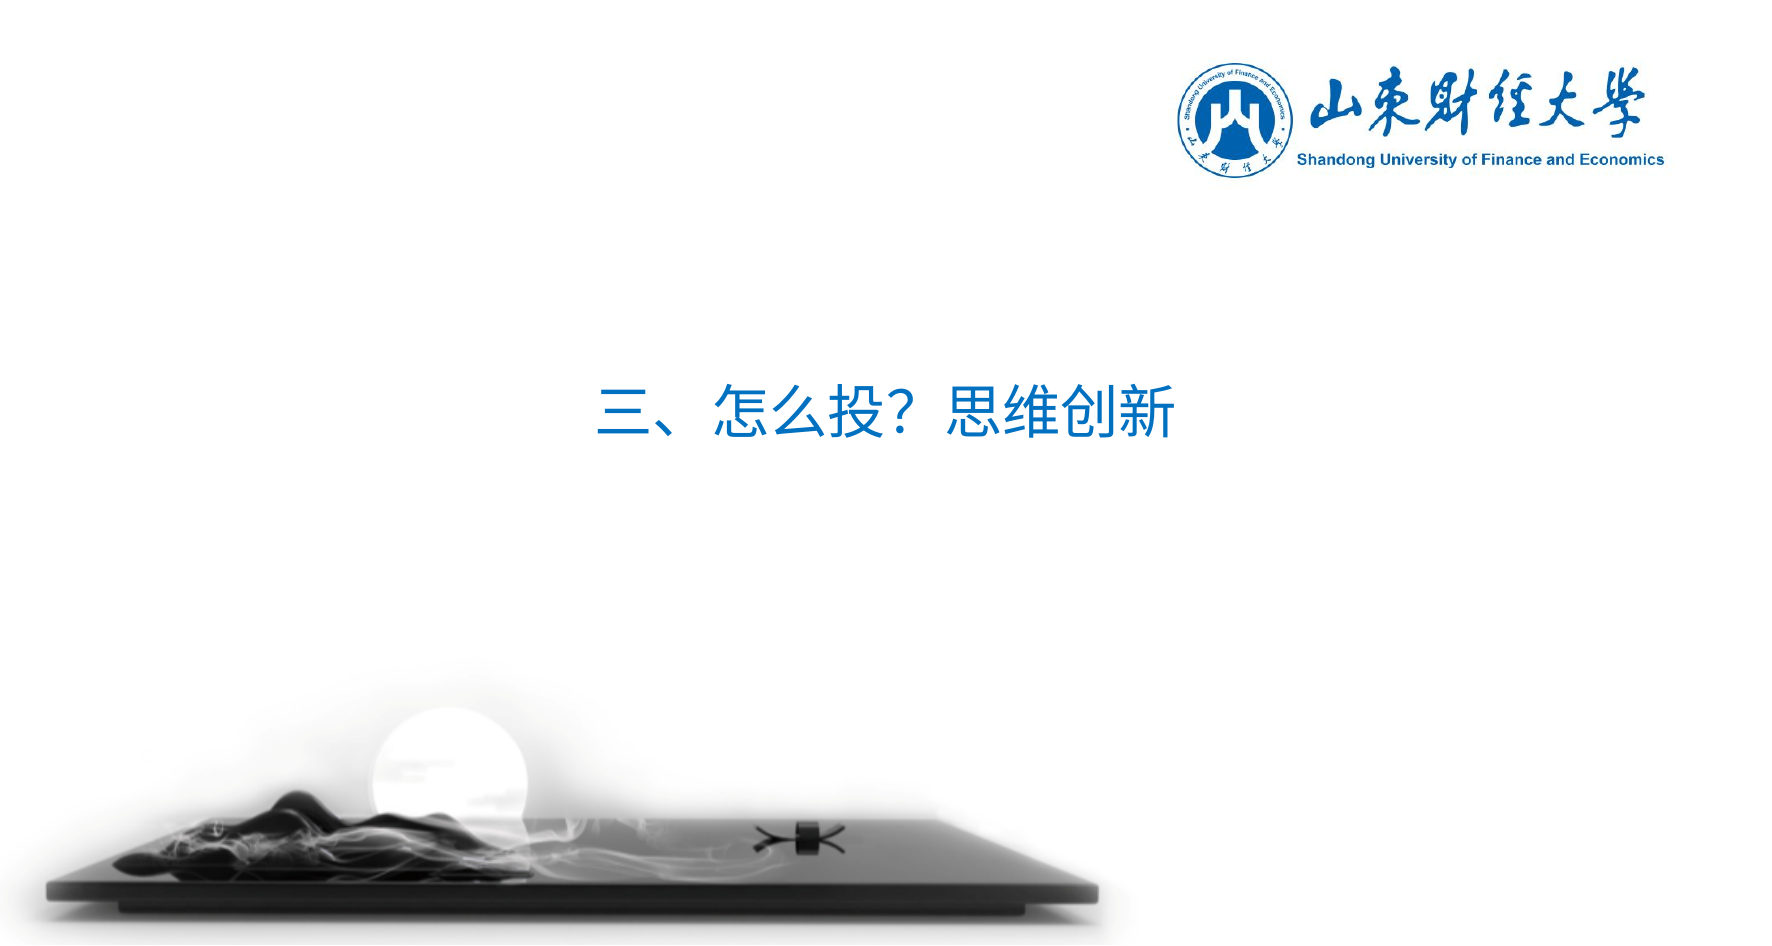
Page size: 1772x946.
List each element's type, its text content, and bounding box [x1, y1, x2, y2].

text_box 三、怎么投？思维创新 [140, 259, 1632, 570]
picture [0, 630, 1143, 945]
picture [1160, 34, 1688, 202]
